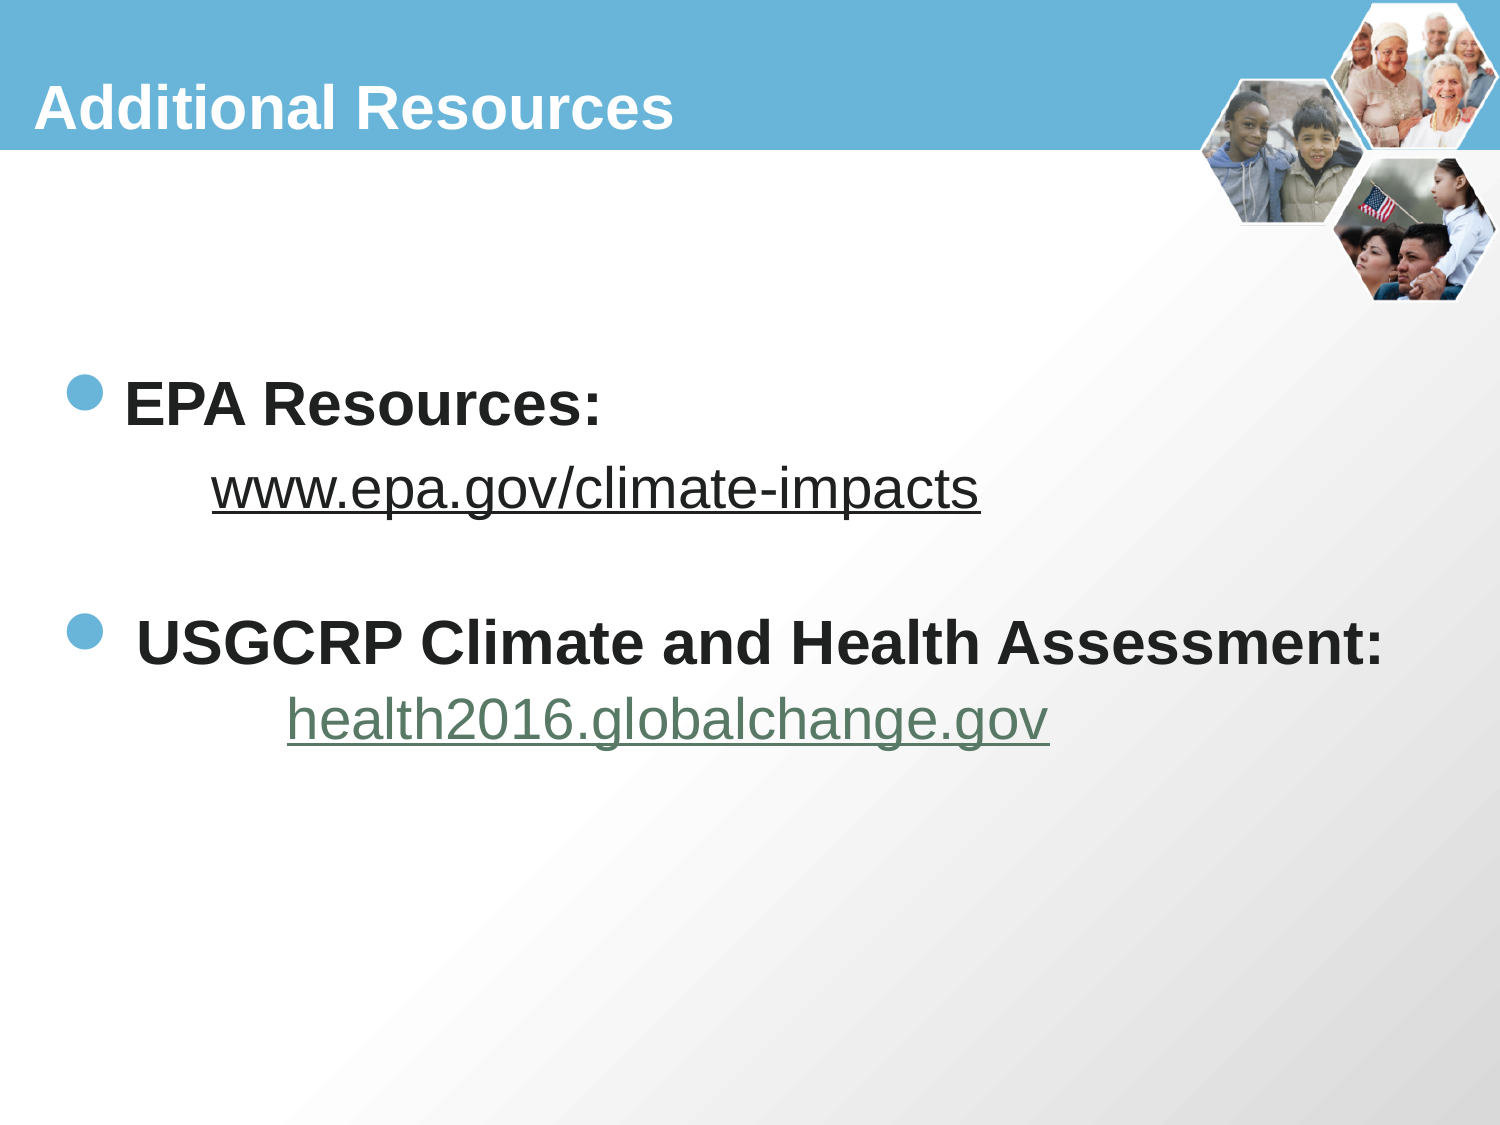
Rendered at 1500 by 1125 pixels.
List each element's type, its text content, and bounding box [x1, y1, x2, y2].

picture [1173, 2, 1500, 303]
list EPA Resources: www.epa.gov/climate-impacts USGCRP Climate and Health Assessment: health2016.globalchange.gov [46, 180, 1446, 1100]
title Additional Resources [18, 0, 1425, 150]
